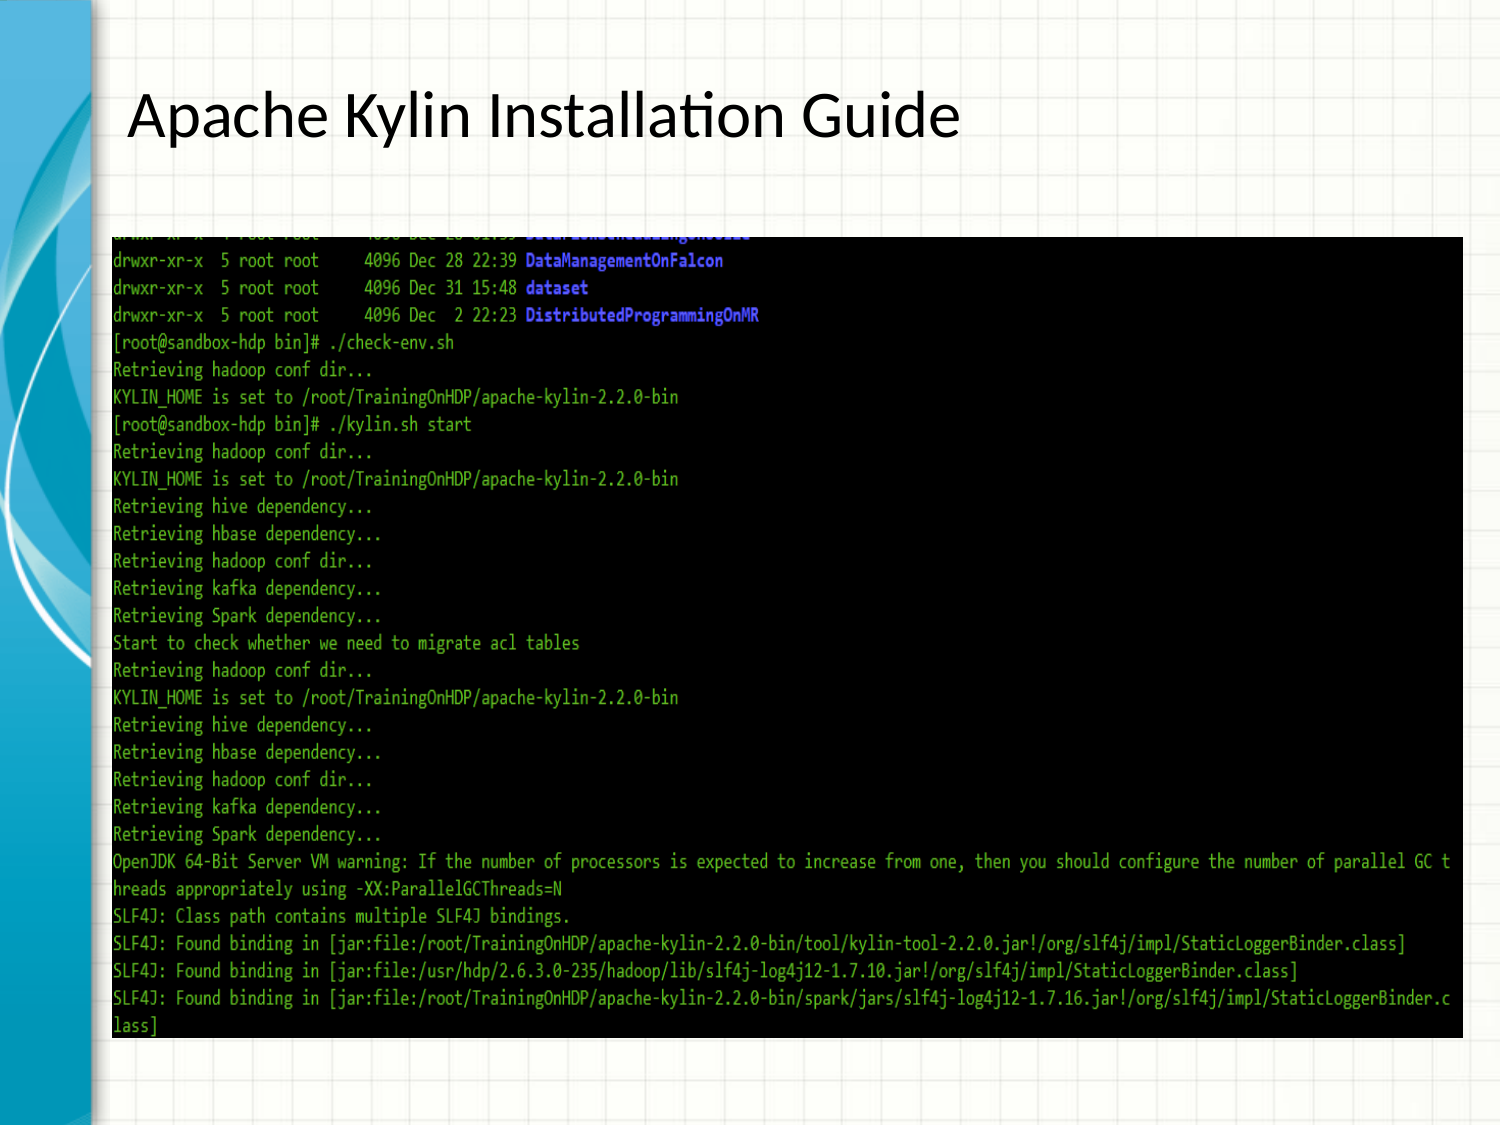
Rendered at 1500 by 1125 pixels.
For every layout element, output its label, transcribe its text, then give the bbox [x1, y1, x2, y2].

title Apache Kylin Installation Guide [112, 50, 1438, 173]
picture [0, 0, 1500, 1125]
